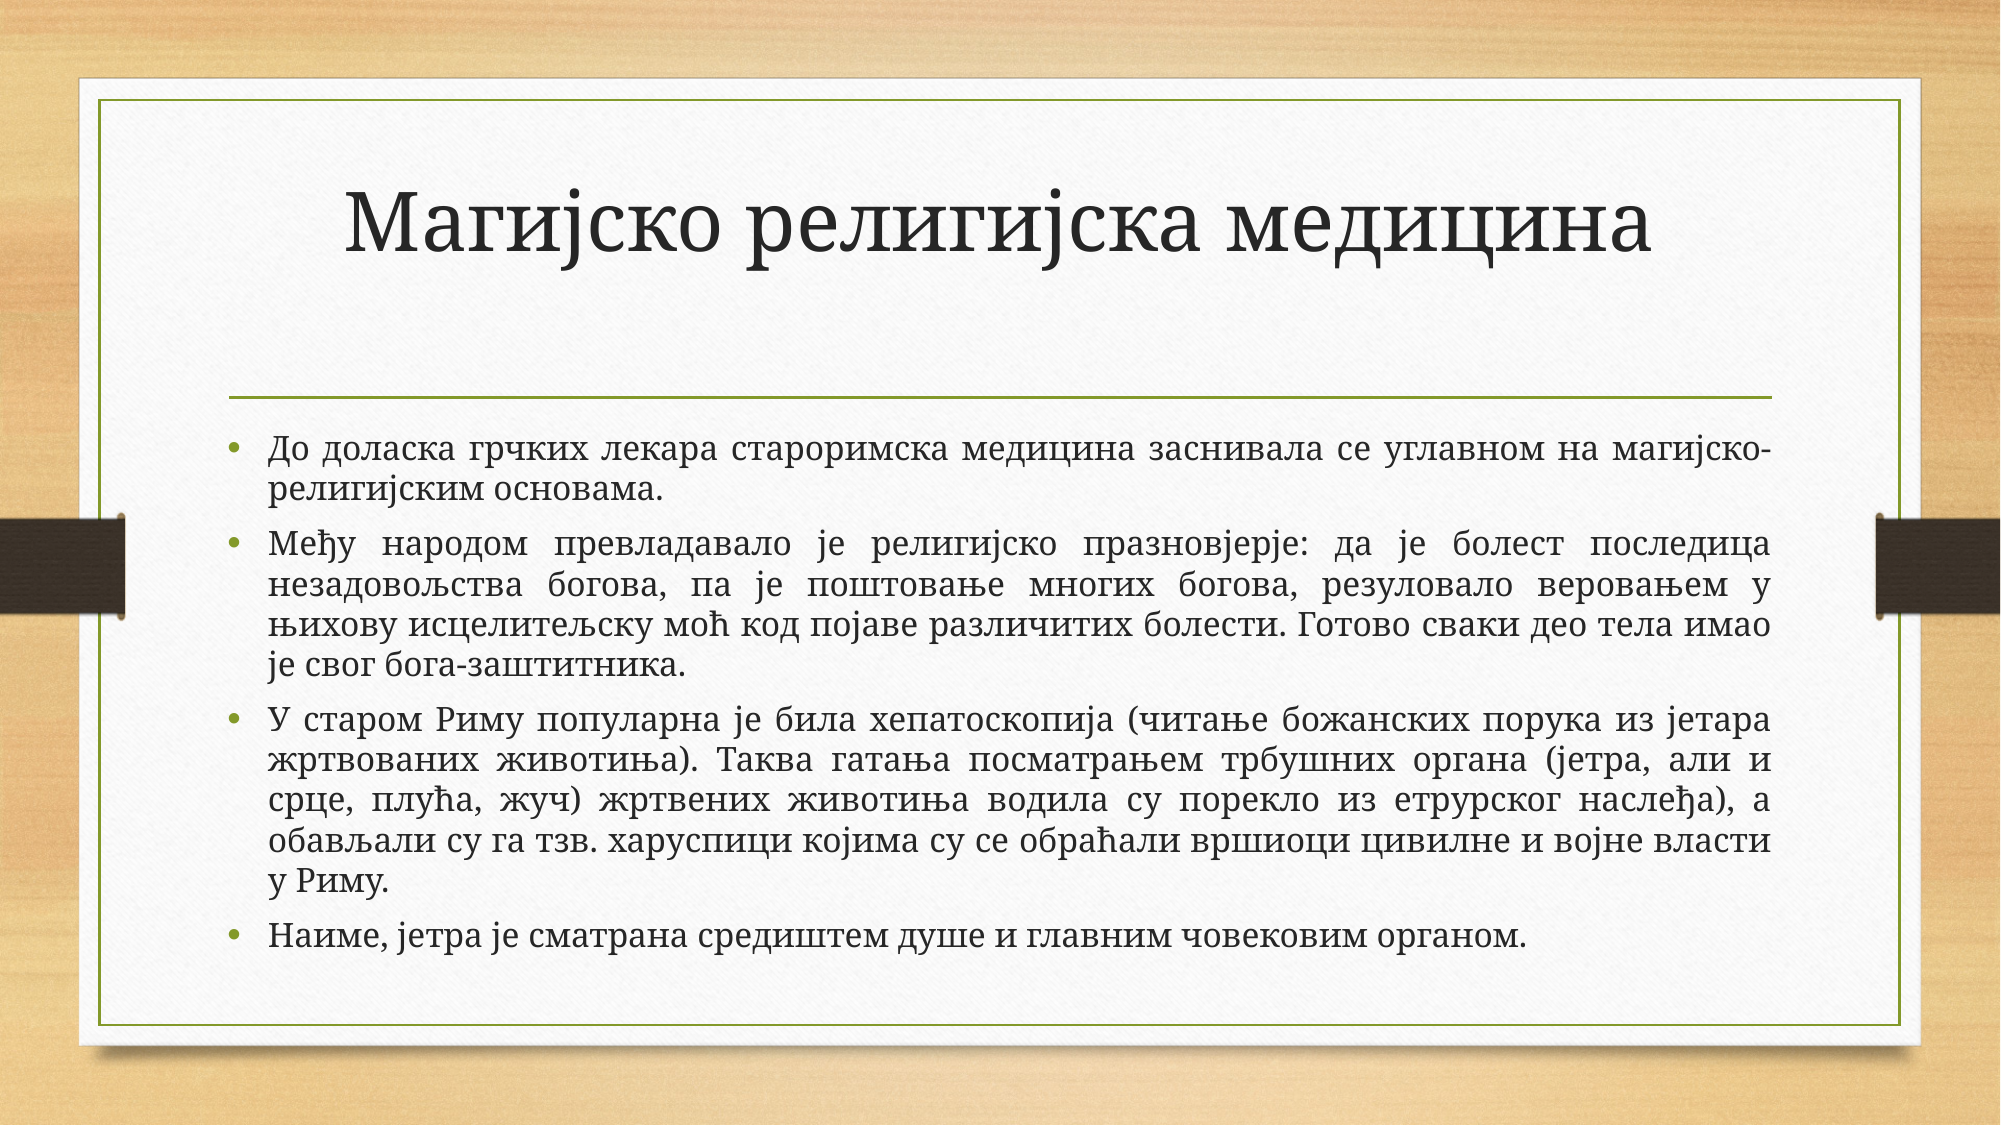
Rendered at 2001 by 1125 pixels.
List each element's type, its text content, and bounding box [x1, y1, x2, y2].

list До доласка грчких лекара староримска медицина заснивала се углавном на магијско-религијским основама. Међу народом превладавало је религијско празновјерје: да је болест последица незадовољства богова, па је поштовање многих богова, резуловало веровањем у њихову исцелитељску моћ код појаве различитих болести. Готово сваки део тела имао је свог бога-заштитника. У старом Риму популарна је била хепатоскопија (читање божанских порука из јетара жртвованих животиња). Таква гатања посматрањем трбушних органа (јетра, али и срце, плућа, жуч) жртвених животиња водила су порекло из етрурског наслеђа), а обављали су га тзв. харуспици којима су се обраћали вршиоци цивилне и војне власти у Риму. Наиме, јетра је сматрана средиштем душе и главним човековим органом. [212, 419, 1788, 964]
picture [0, 0, 2001, 1125]
title Магијско религијска медицина [212, 161, 1788, 375]
